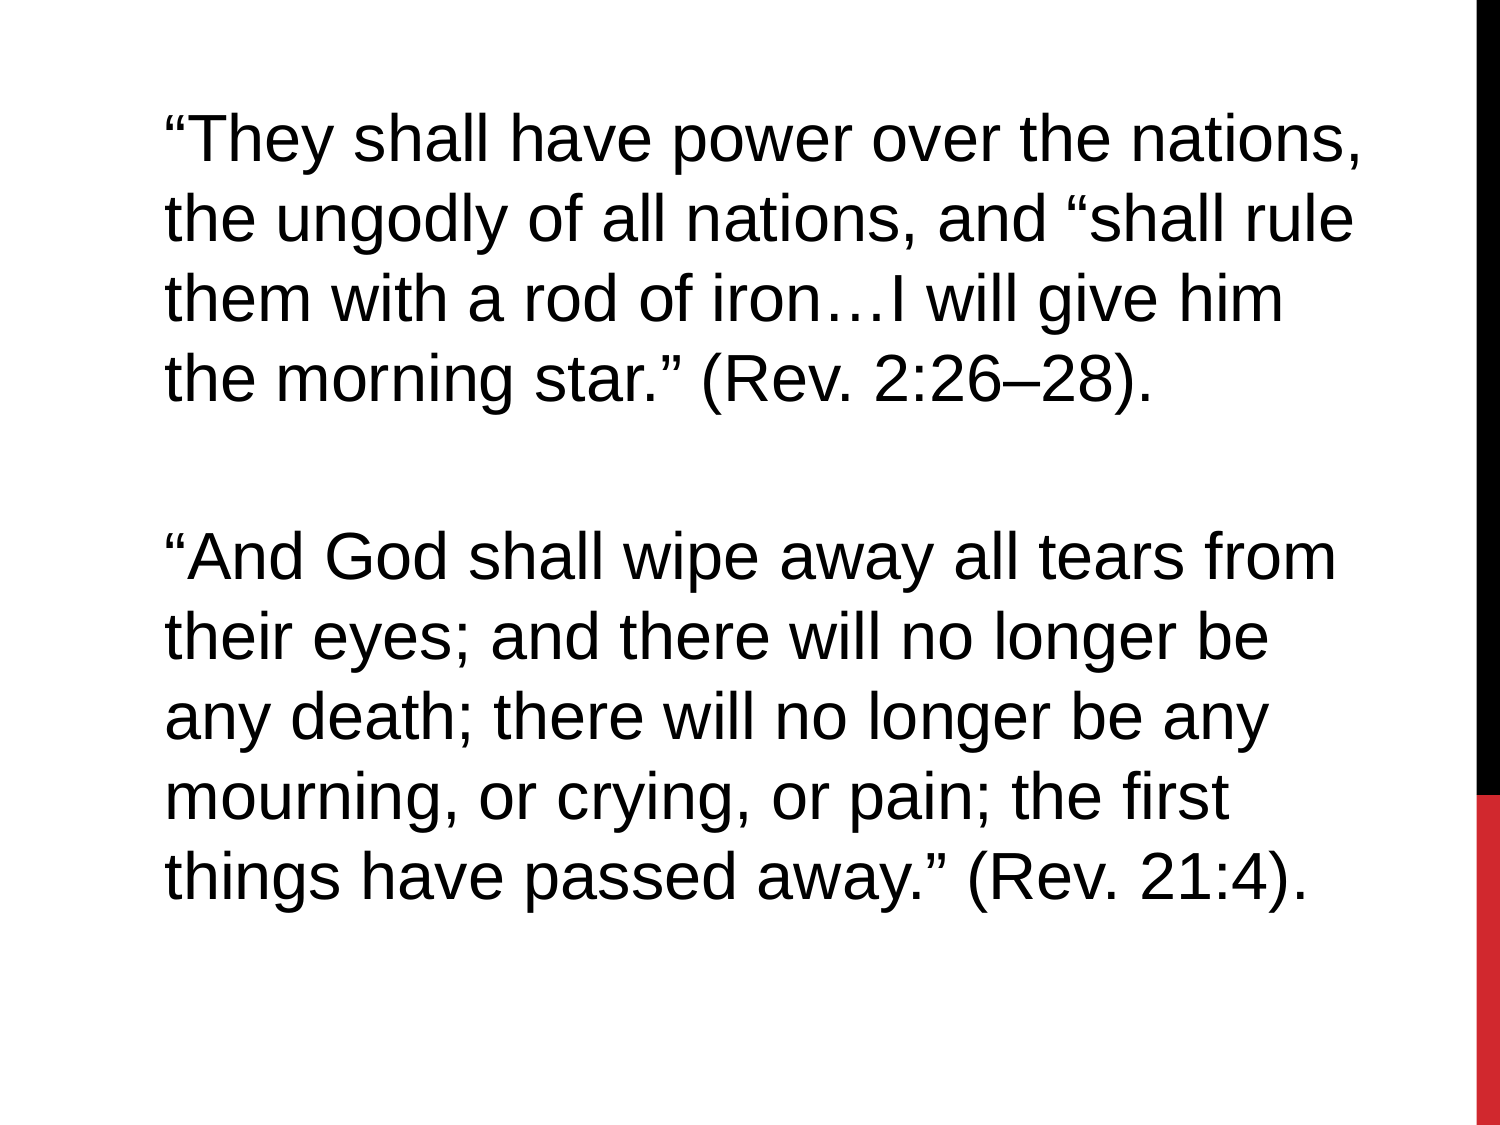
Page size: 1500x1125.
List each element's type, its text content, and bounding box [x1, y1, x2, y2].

text_box “And God shall wipe away all tears from their eyes; and there will no longer be any death; there will no longer be any mourning, or crying, or pain; the first things have passed away.” (Rev. 21:4). [150, 505, 1388, 921]
text_box “They shall have power over the nations, the ungodly of all nations, and “shall rule them with a rod of iron…I will give him the morning star.” (Rev. 2:26–28). [150, 87, 1388, 423]
